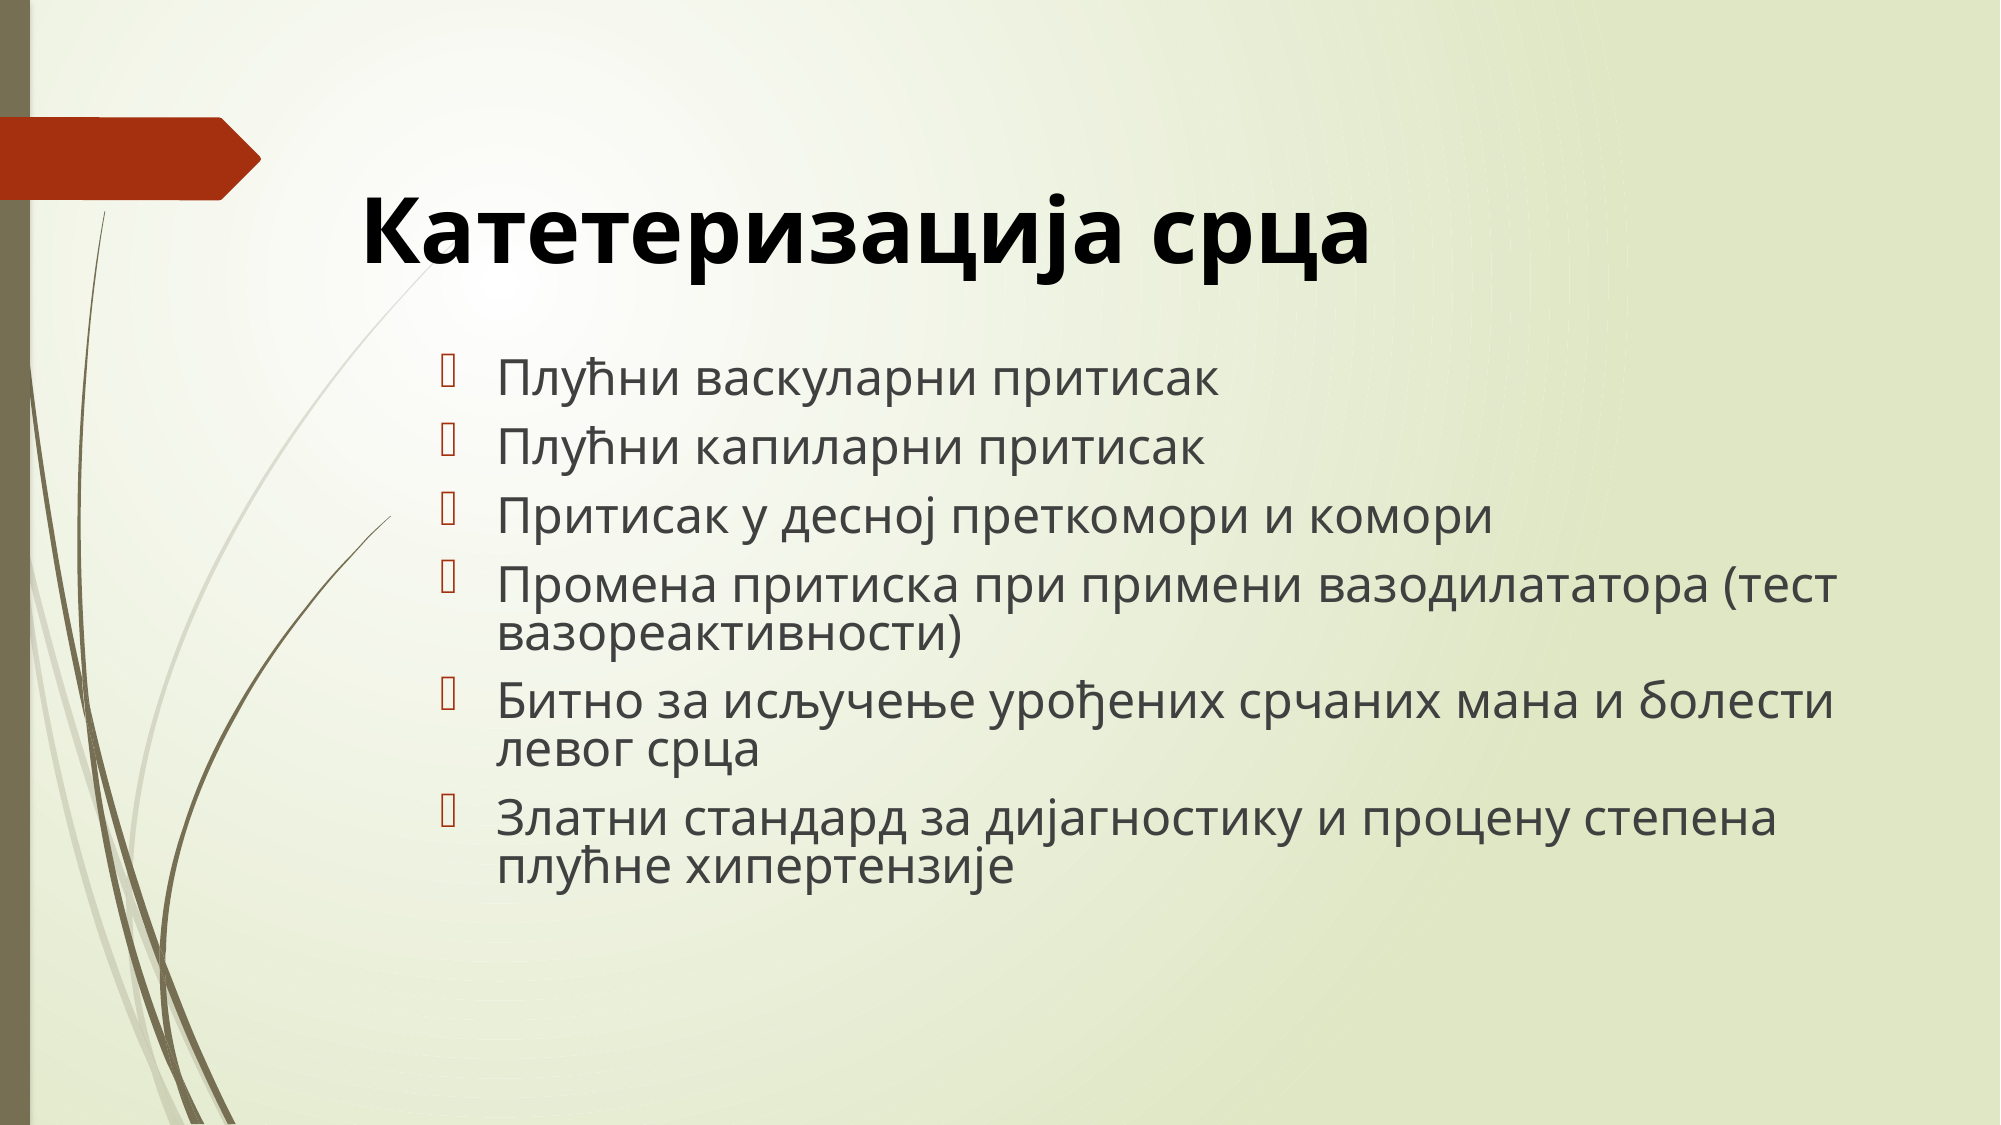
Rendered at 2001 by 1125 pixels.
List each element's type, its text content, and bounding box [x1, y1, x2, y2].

list Плућни васкуларни притисак Плућни капиларни притисак Притисак у десној преткомори и комори Промена притиска при примени вазодилататора (тест вазореактивности) Битно за исључење урођених срчаних мана и болести левог срца Златни стандард за дијагностику и процену степена плућне хипертензије [424, 350, 1888, 988]
title Катетеризација срца [296, 164, 1647, 352]
